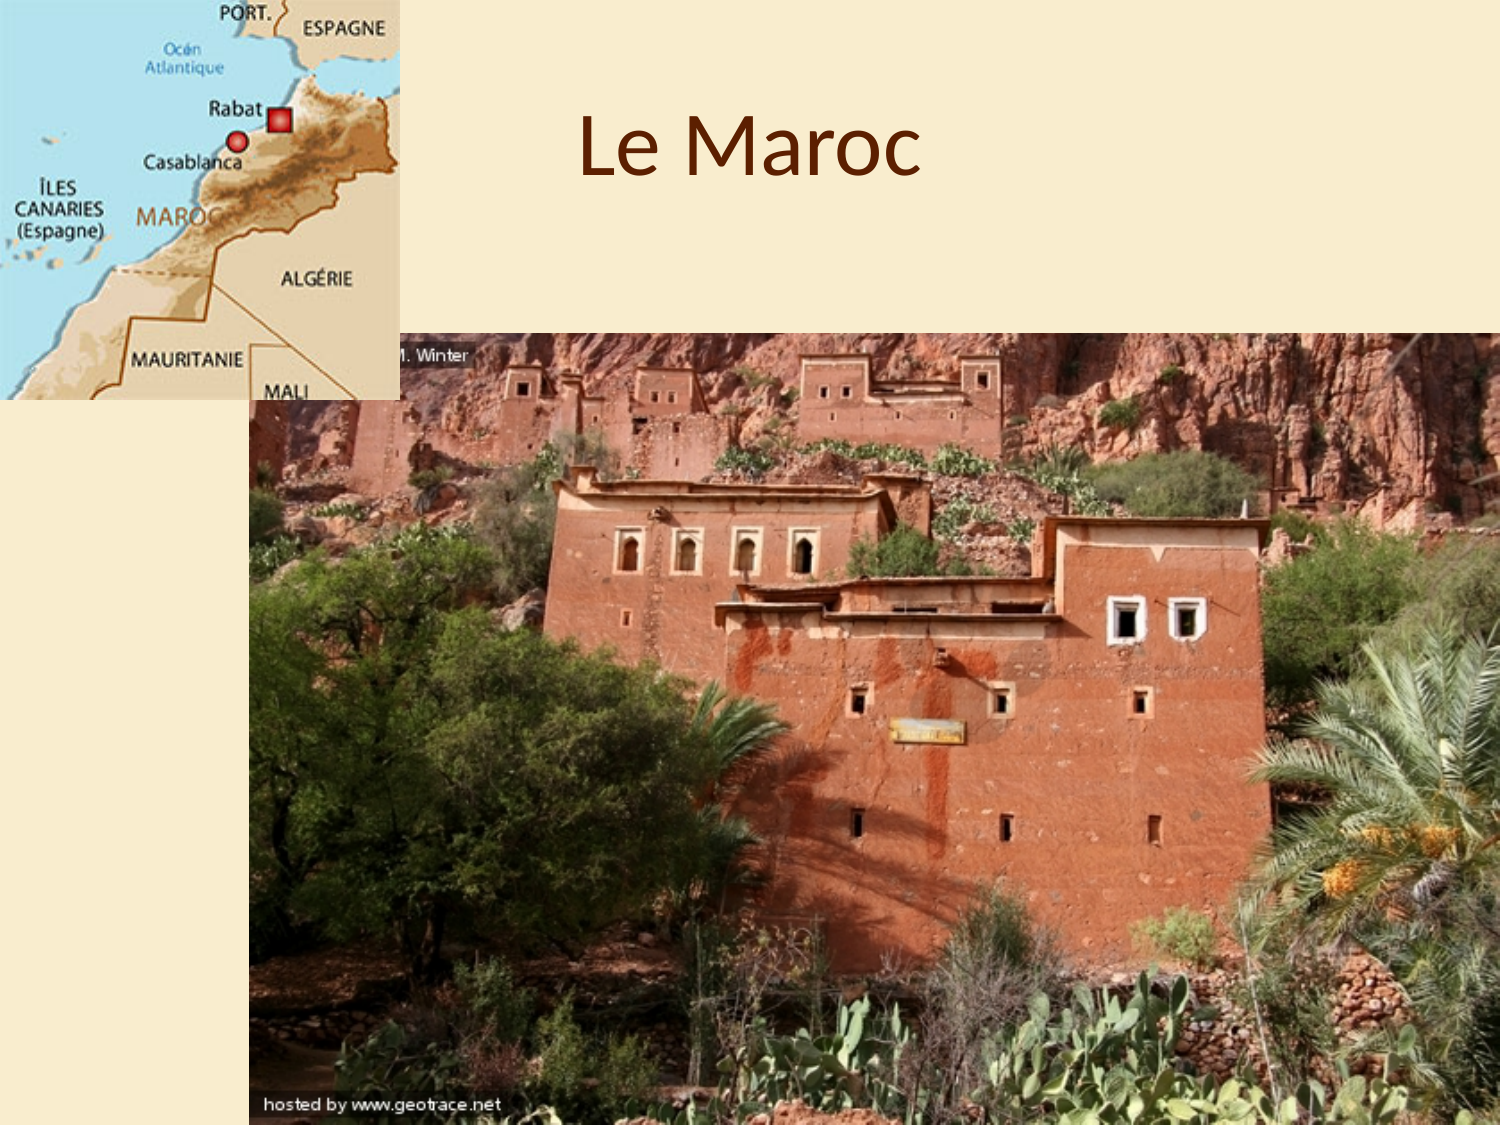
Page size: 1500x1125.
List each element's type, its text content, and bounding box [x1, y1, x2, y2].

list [249, 333, 1500, 1125]
picture [0, 0, 401, 401]
title Le Maroc [404, 45, 1425, 233]
